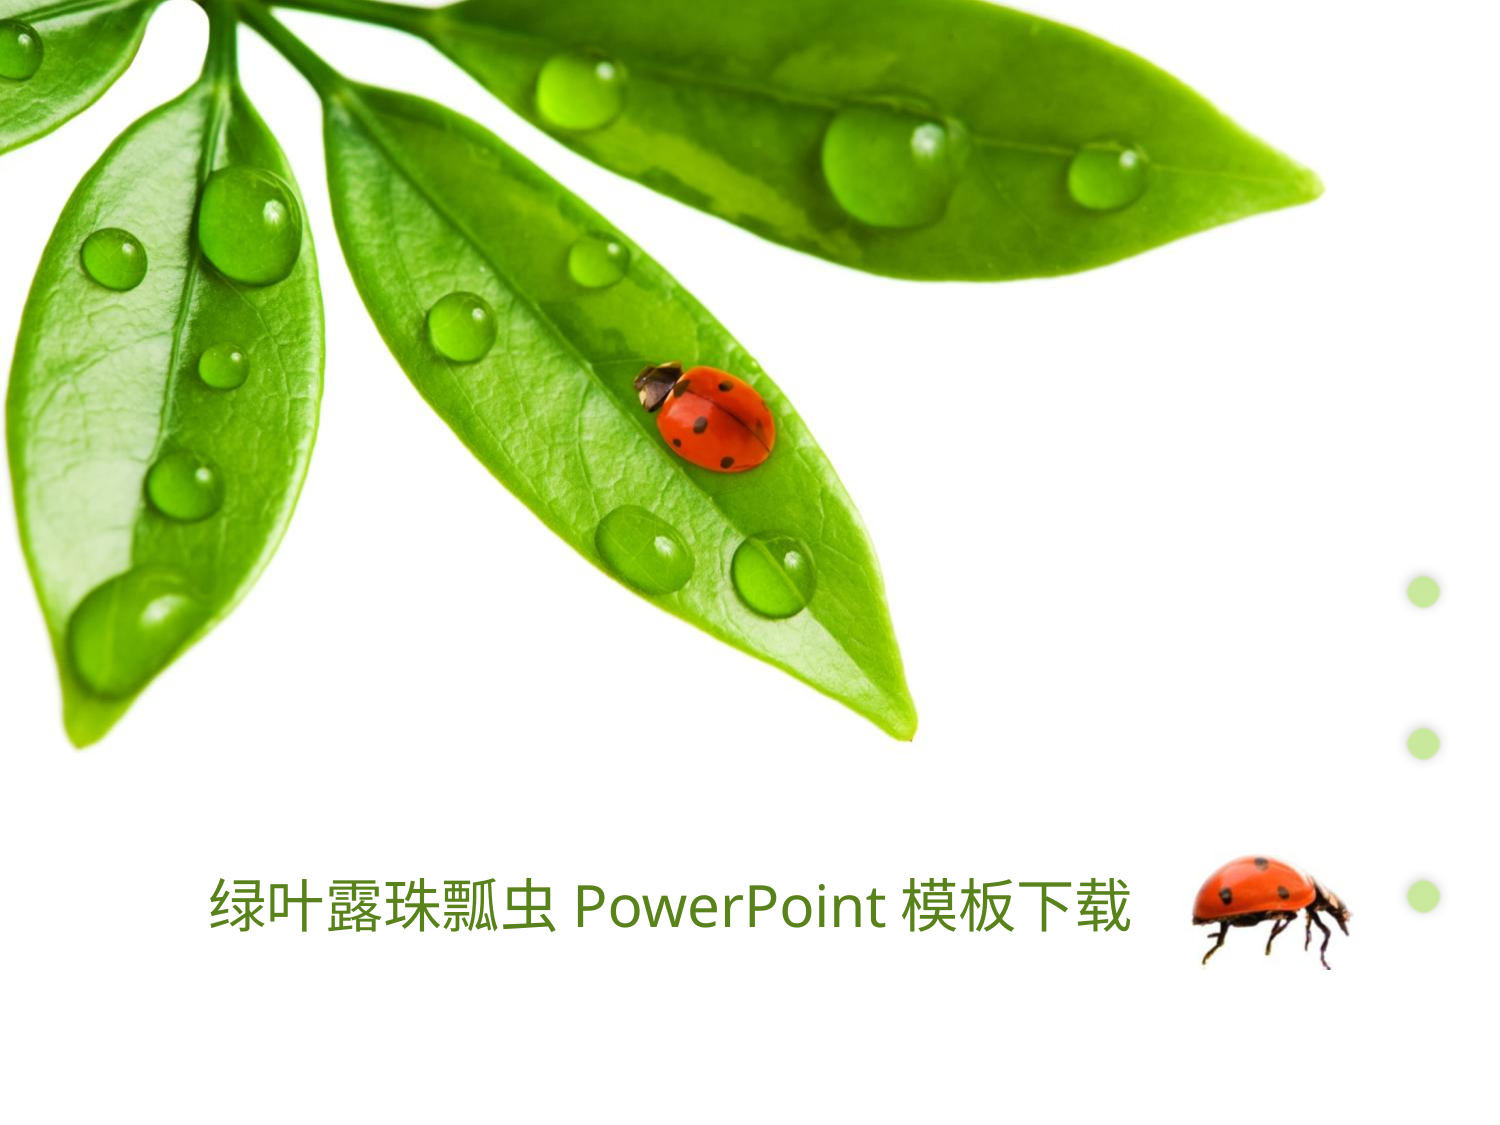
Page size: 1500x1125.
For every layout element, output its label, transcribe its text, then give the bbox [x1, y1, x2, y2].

text_box [1409, 882, 1438, 911]
text_box [1409, 729, 1438, 759]
picture [0, 0, 1500, 762]
picture [1182, 851, 1360, 970]
text_box [1409, 577, 1439, 607]
title 绿叶露珠瓢虫PowerPoint模板下载 [29, 855, 1149, 953]
